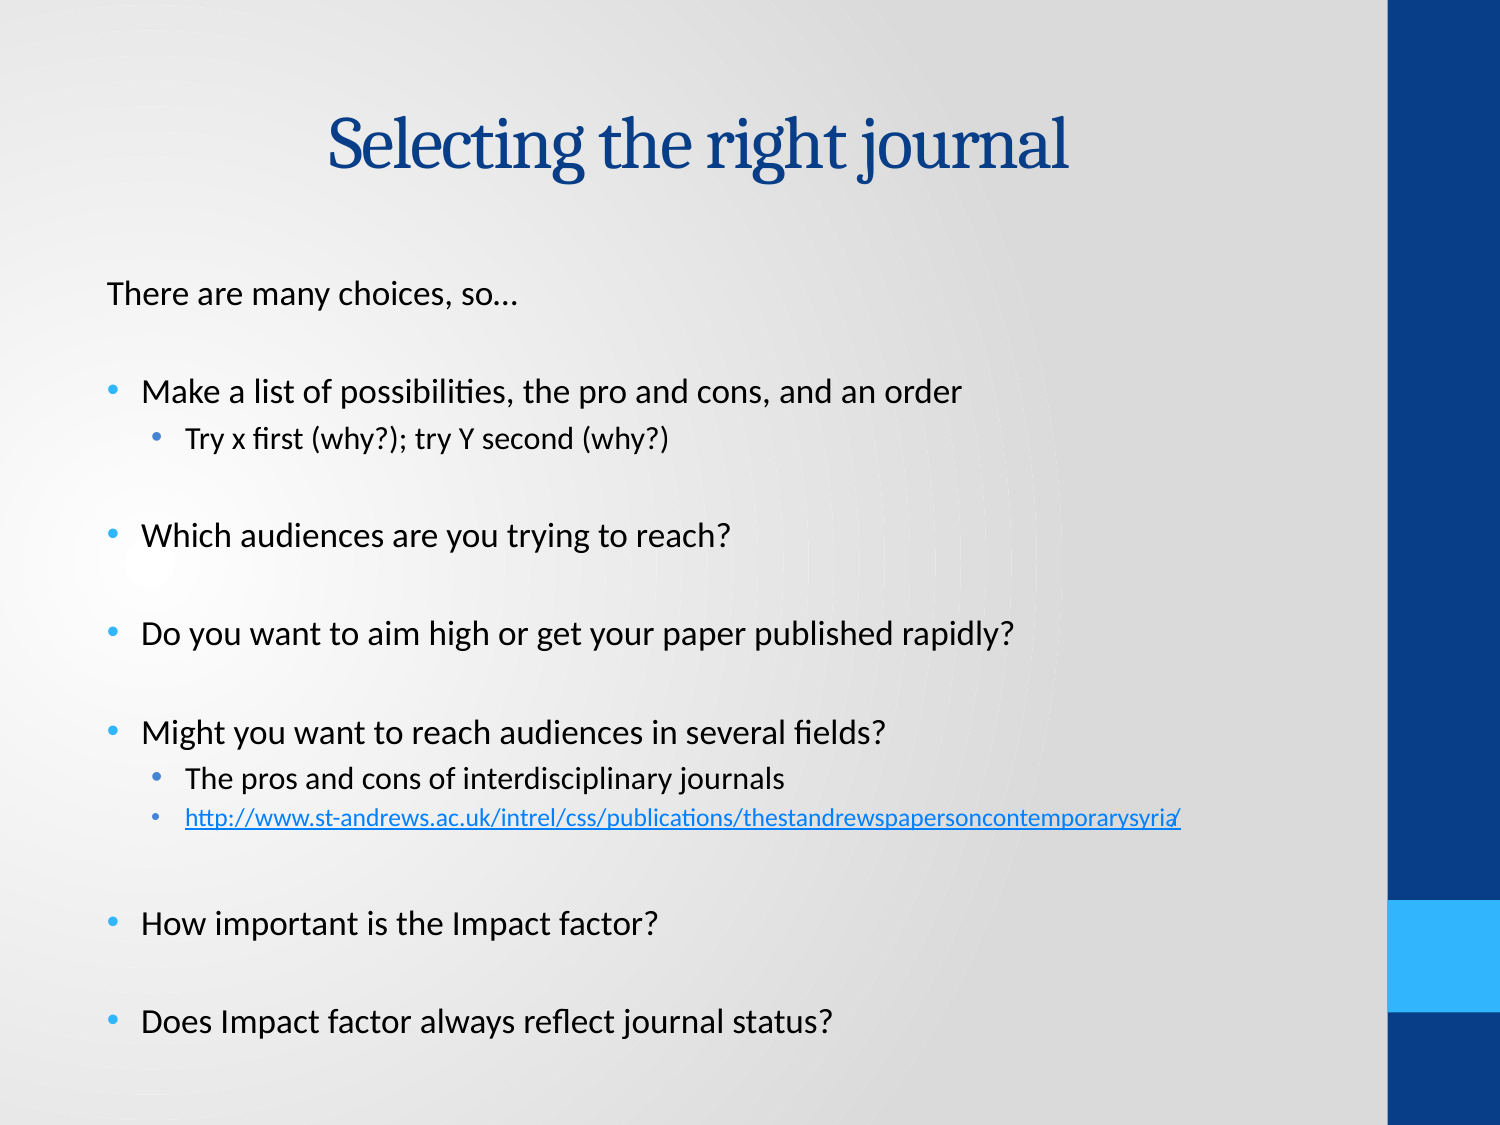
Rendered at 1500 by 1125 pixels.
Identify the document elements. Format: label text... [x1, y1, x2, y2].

list There are many choices, so… Make a list of possibilities, the pro and cons, and an order Try x first (why?); try Y second (why?) Which audiences are you trying to reach? Do you want to aim high or get your paper published rapidly? Might you want to reach audiences in several fields? The pros and cons of interdisciplinary journals http://www.st-andrews.ac.uk/intrel/css/publications/thestandrewspapersoncontemporarysyria/ How important is the Impact factor? Does Impact factor always reflect journal status? [75, 262, 1325, 1050]
title Selecting the right journal [75, 45, 1325, 233]
